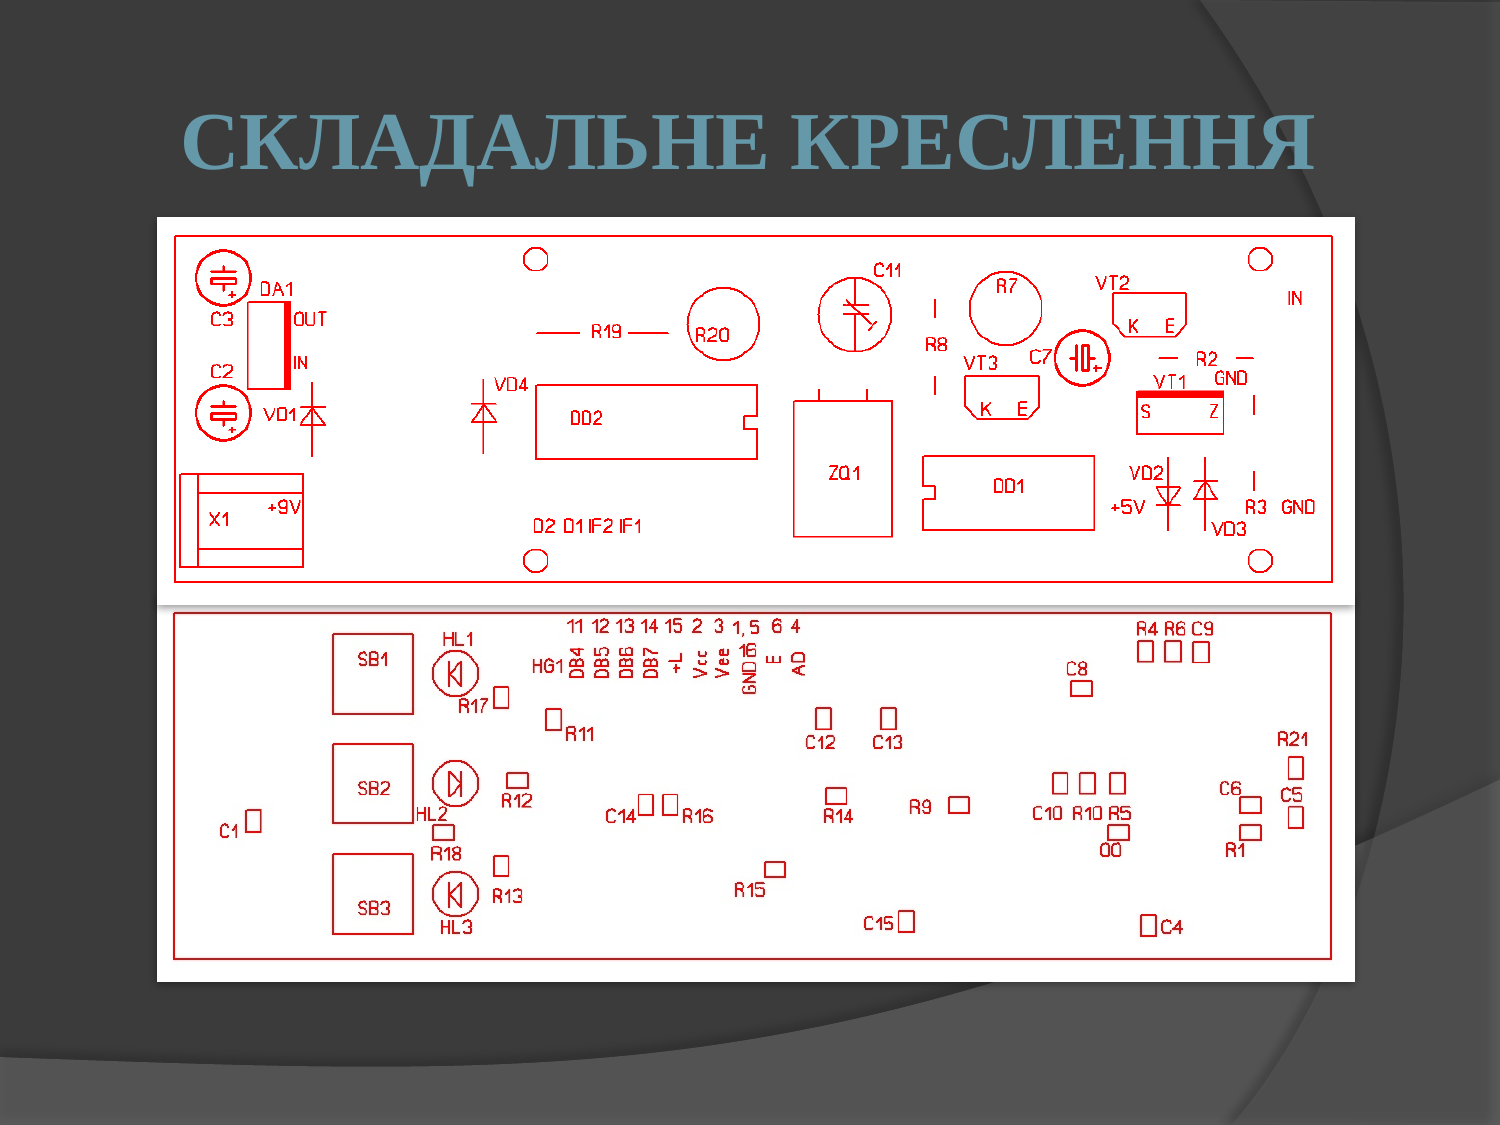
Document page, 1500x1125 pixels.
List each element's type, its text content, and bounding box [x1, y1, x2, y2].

title Складальне креслення [135, 42, 1361, 231]
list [170, 609, 1341, 968]
picture [170, 231, 1341, 592]
